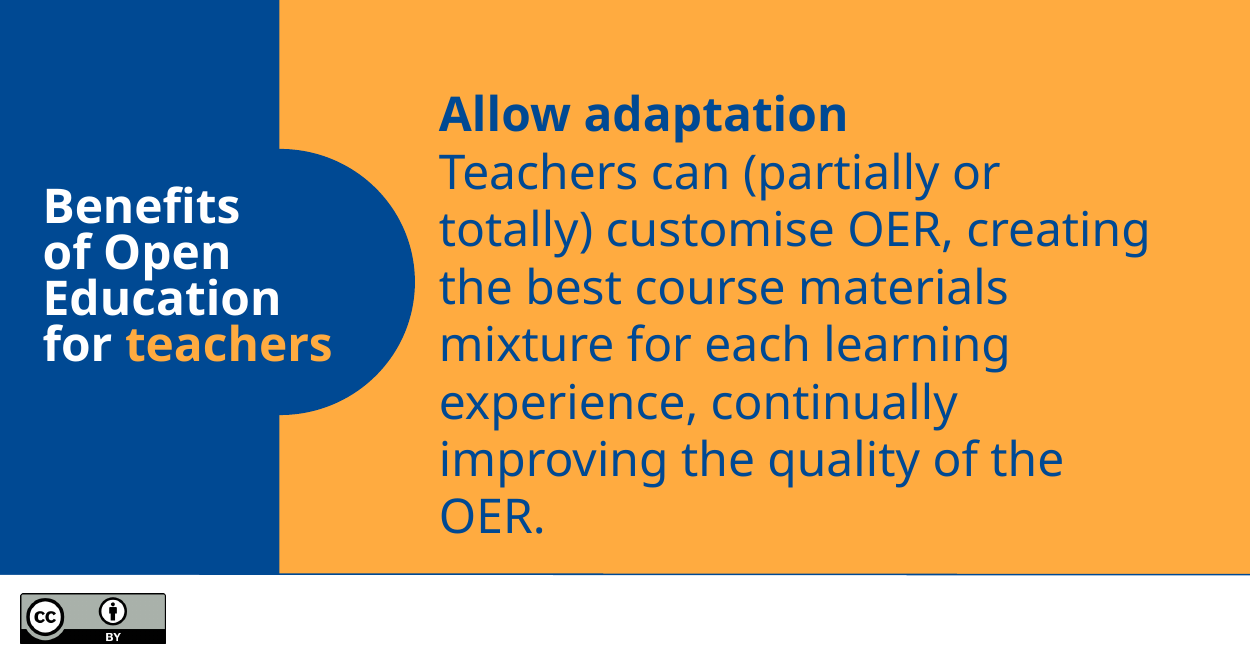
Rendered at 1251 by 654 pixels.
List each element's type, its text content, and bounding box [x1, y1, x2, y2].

text_box Allow adaptation Teachers can (partially or totally) customise OER, creating the best course materials mixture for each learning experience, continually improving the quality of the OER. [423, 68, 1183, 559]
text_box [196, 386, 365, 416]
text_box [0, 582, 1250, 654]
text_box [368, 181, 415, 383]
text_box [0, 0, 280, 573]
text_box Benefits of Open Education for teachers [27, 171, 368, 386]
picture [20, 592, 166, 645]
text_box [206, 148, 355, 171]
